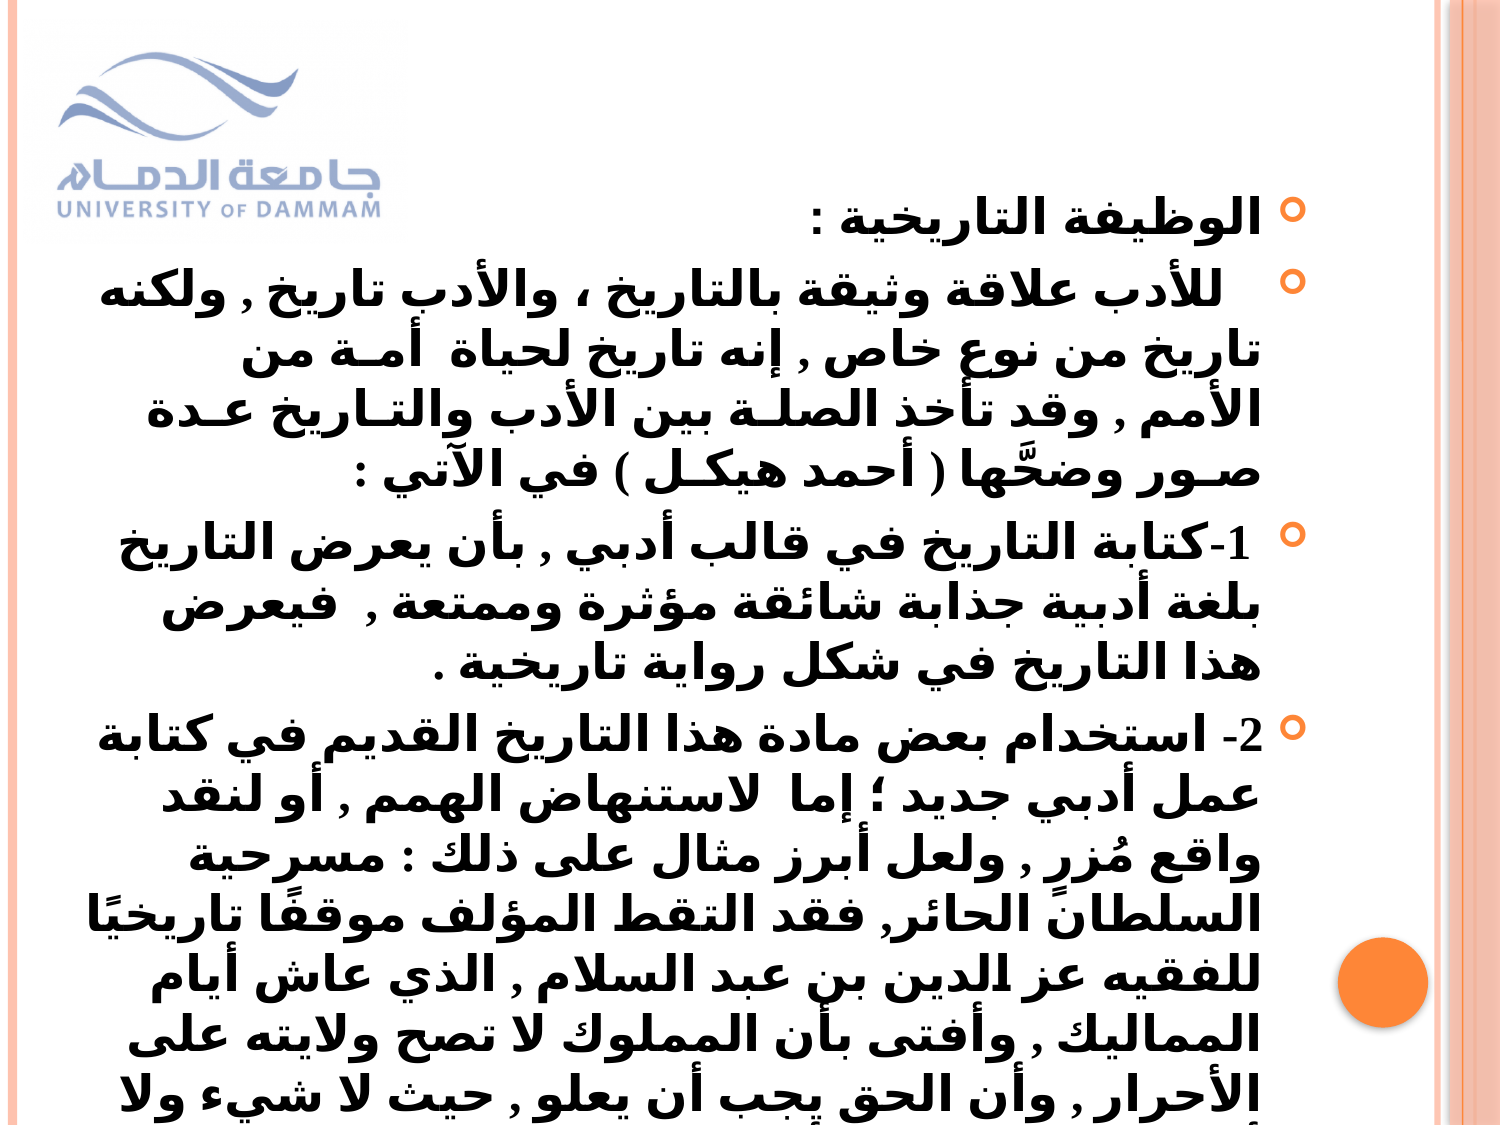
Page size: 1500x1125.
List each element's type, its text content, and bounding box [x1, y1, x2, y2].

picture [23, 19, 408, 245]
list الوظيفة التاريخية : للأدب علاقة وثيقة بالتاريخ ، والأدب تاريخ , ولكنه تاريخ من نوع خاص , إنه تاريخ لحياة أمـة من الأمم , وقد تأخذ الصلـة بين الأدب والتـاريخ عـدة صـور وضحَّها ( أحمد هيكـل ) في الآتي : 1-كتابة التاريخ في قالب أدبي , بأن يعرض التاريخ بلغة أدبية جذابة شائقة مؤثرة وممتعة , فيعرض هذا التاريخ في شكل رواية تاريخية . 2- استخدام بعض مادة هذا التاريخ القديم في كتابة عمل أدبي جديد ؛ إما لاستنهاض الهمم , أو لنقد واقع مُزرٍ , ولعل أبرز مثال على ذلك : مسرحية السلطان الحائر, فقد التقط المؤلف موقفًا تاريخيًا للفقيه عز الدين بن عبد السلام , الذي عاش أيام المماليك , وأفتى بأن المملوك لا تصح ولايته على الأحرار , وأن الحق يجب أن يعلو , حيث لا شيء ولا أحد فوق هذا الحق أو القانون . [64, 176, 1324, 1083]
